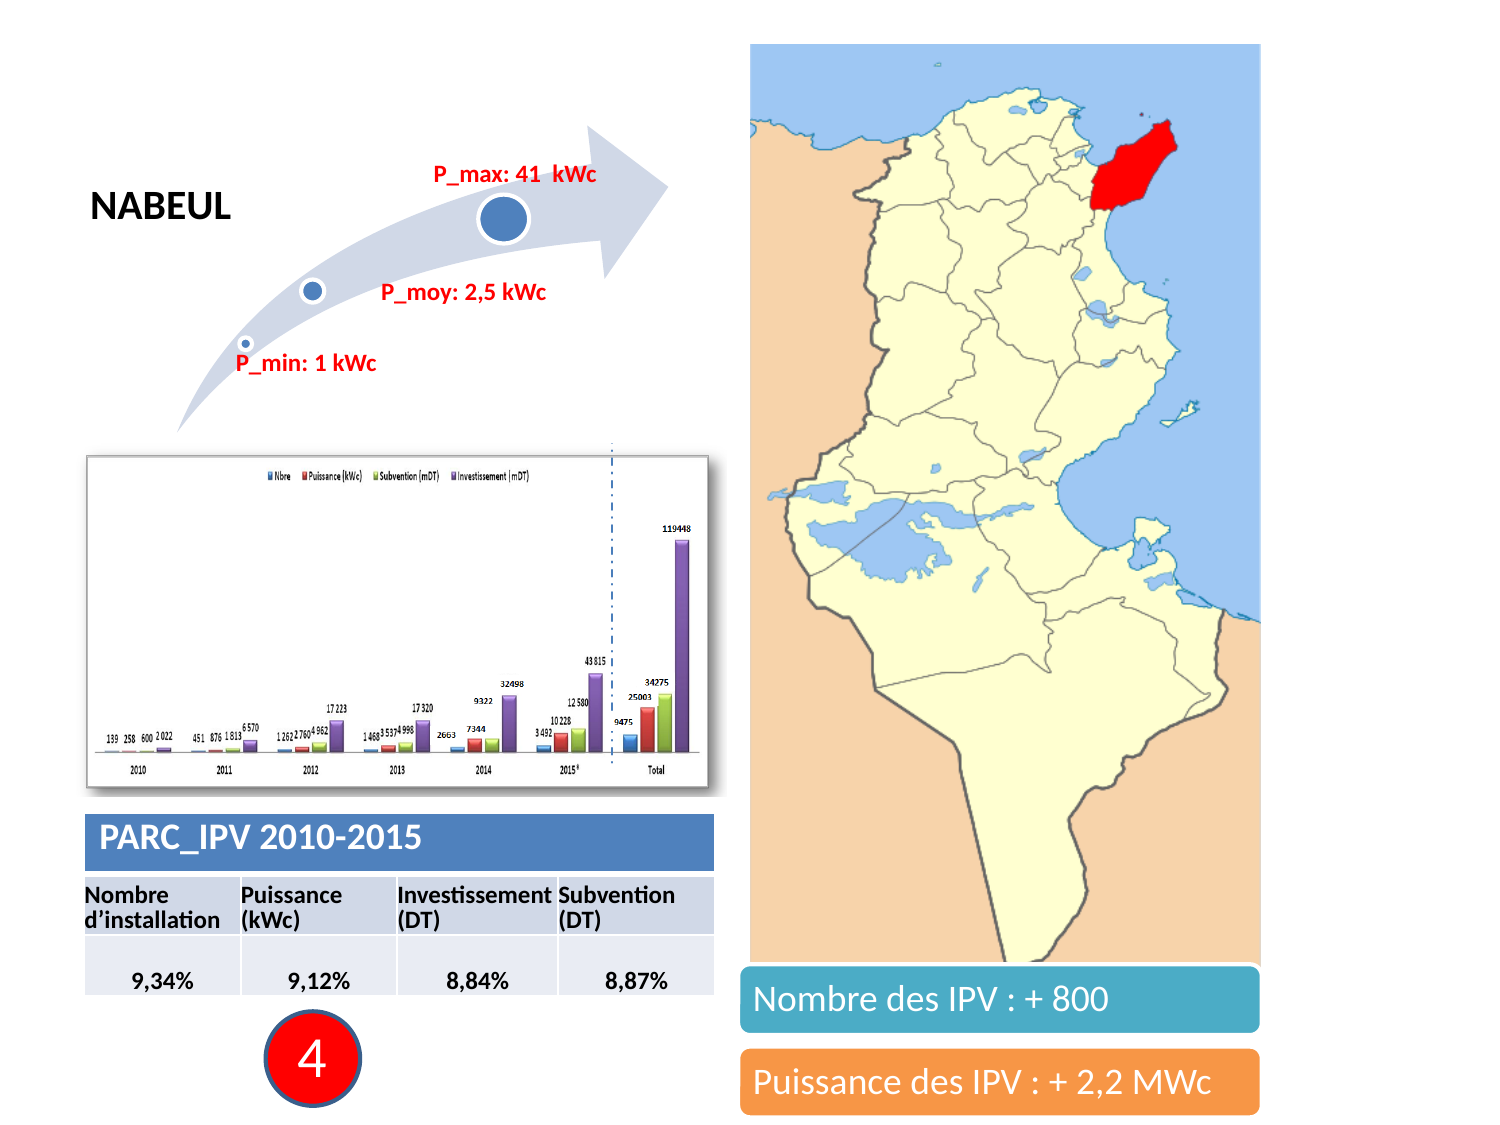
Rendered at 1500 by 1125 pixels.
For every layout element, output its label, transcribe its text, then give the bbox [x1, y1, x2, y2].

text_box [737, 960, 1263, 1118]
table_cell Investissement (DT) [398, 877, 557, 934]
table_cell 9,34% [85, 936, 240, 995]
table_cell Subvention (DT) [559, 877, 714, 934]
picture [76, 443, 727, 798]
table_cell Nombre d’installation [85, 877, 240, 934]
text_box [265, 1011, 361, 1107]
table_cell 8,87% [559, 936, 714, 995]
table_header PARC_IPV 2010-2015 [85, 814, 714, 871]
table_cell 9,12% [242, 936, 396, 995]
table_cell 8,84% [398, 936, 557, 995]
table_cell Puissance (kWc) [242, 877, 396, 934]
title NABEUL [74, 44, 569, 236]
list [750, 44, 1262, 960]
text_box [182, 125, 703, 433]
